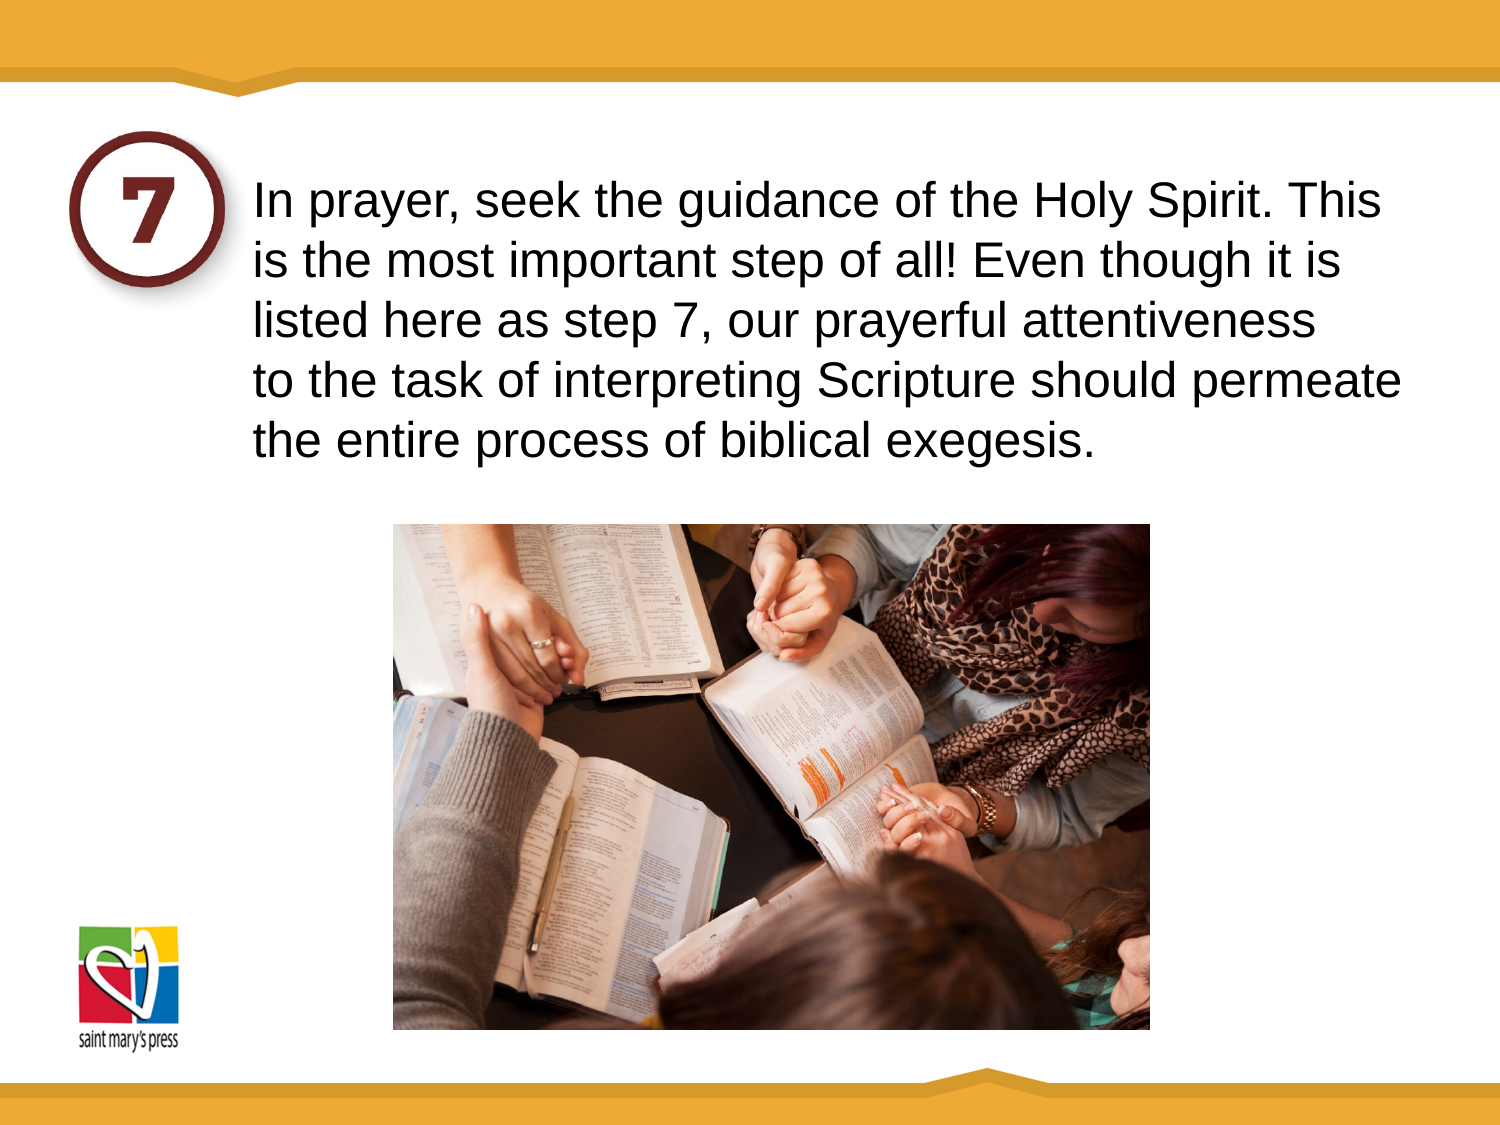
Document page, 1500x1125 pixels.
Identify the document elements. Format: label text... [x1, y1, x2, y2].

picture [0, 0, 1500, 1125]
title In prayer, seek the guidance of the Holy Spirit. This is the most important step of all! Even though it is listed here as step 7, our prayerful attentiveness to the task of interpreting Scripture should permeate the entire process of biblical exegesis. [237, 262, 1439, 613]
